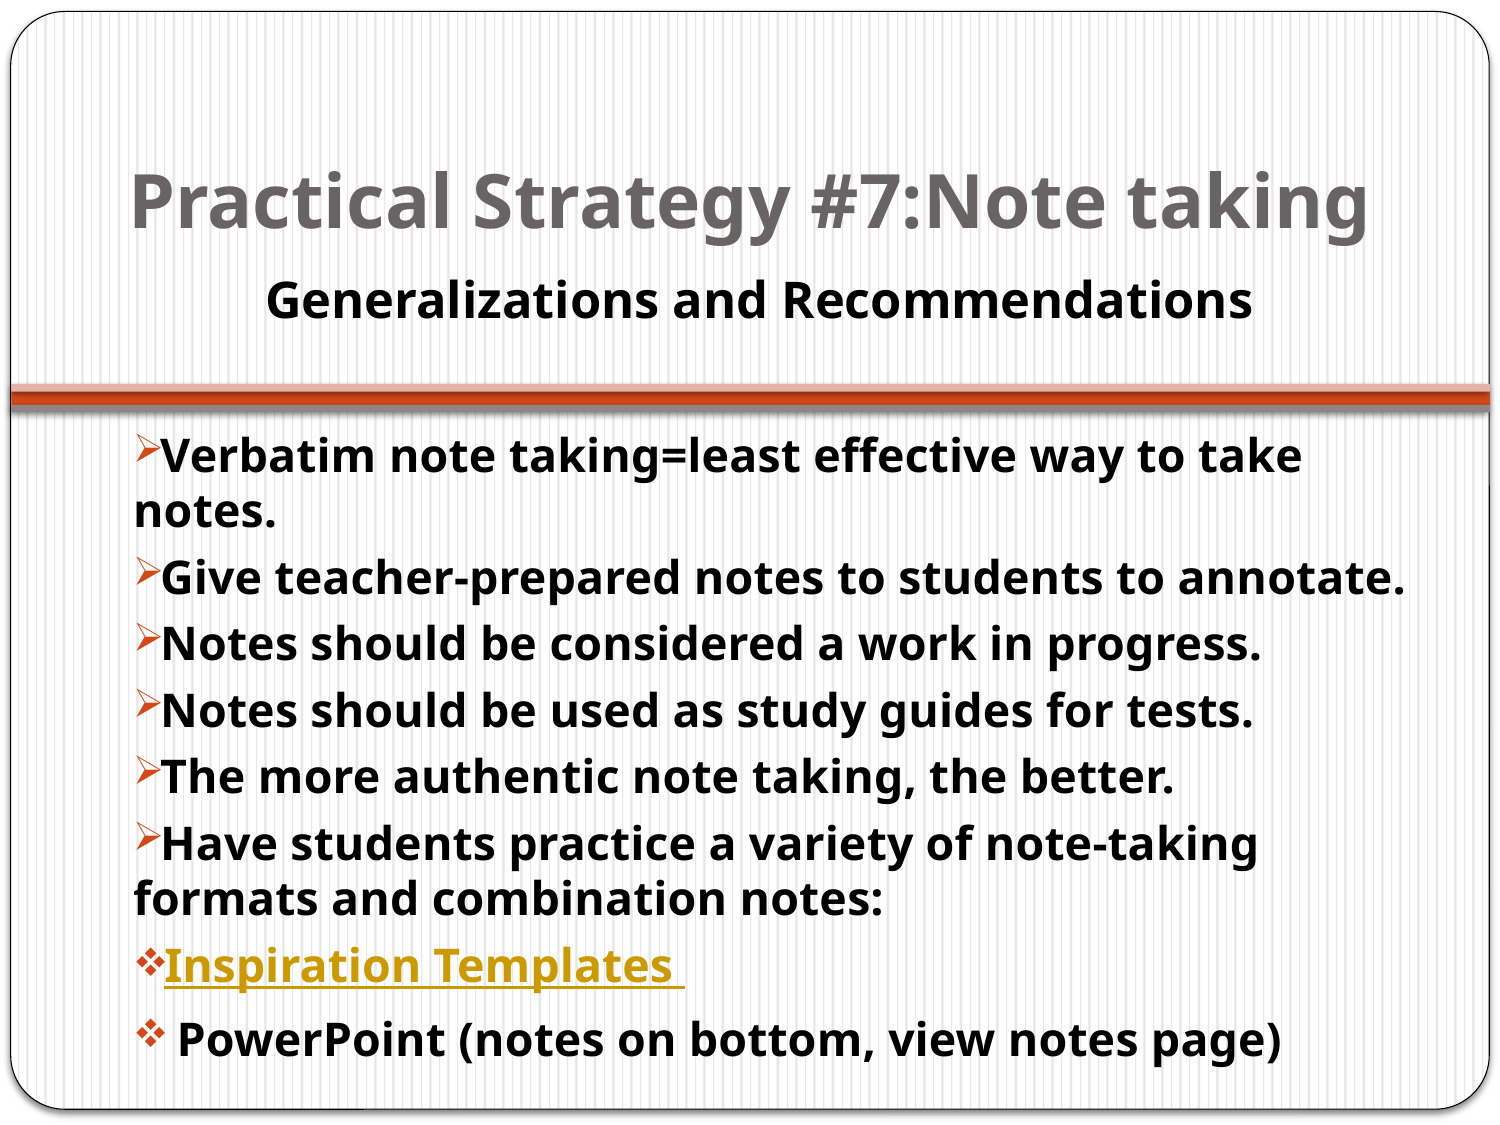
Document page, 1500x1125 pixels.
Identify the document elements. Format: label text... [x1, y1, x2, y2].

title Practical Strategy #7:Note taking Generalizations and Recommendations [112, 125, 1388, 349]
list Verbatim note taking=least effective way to take notes. Give teacher-prepared notes to students to annotate. Notes should be considered a work in progress. Notes should be used as study guides for tests. The more authentic note taking, the better. Have students practice a variety of note-taking formats and combination notes: Inspiration Templates PowerPoint (notes on bottom, view notes page) [118, 417, 1425, 1088]
